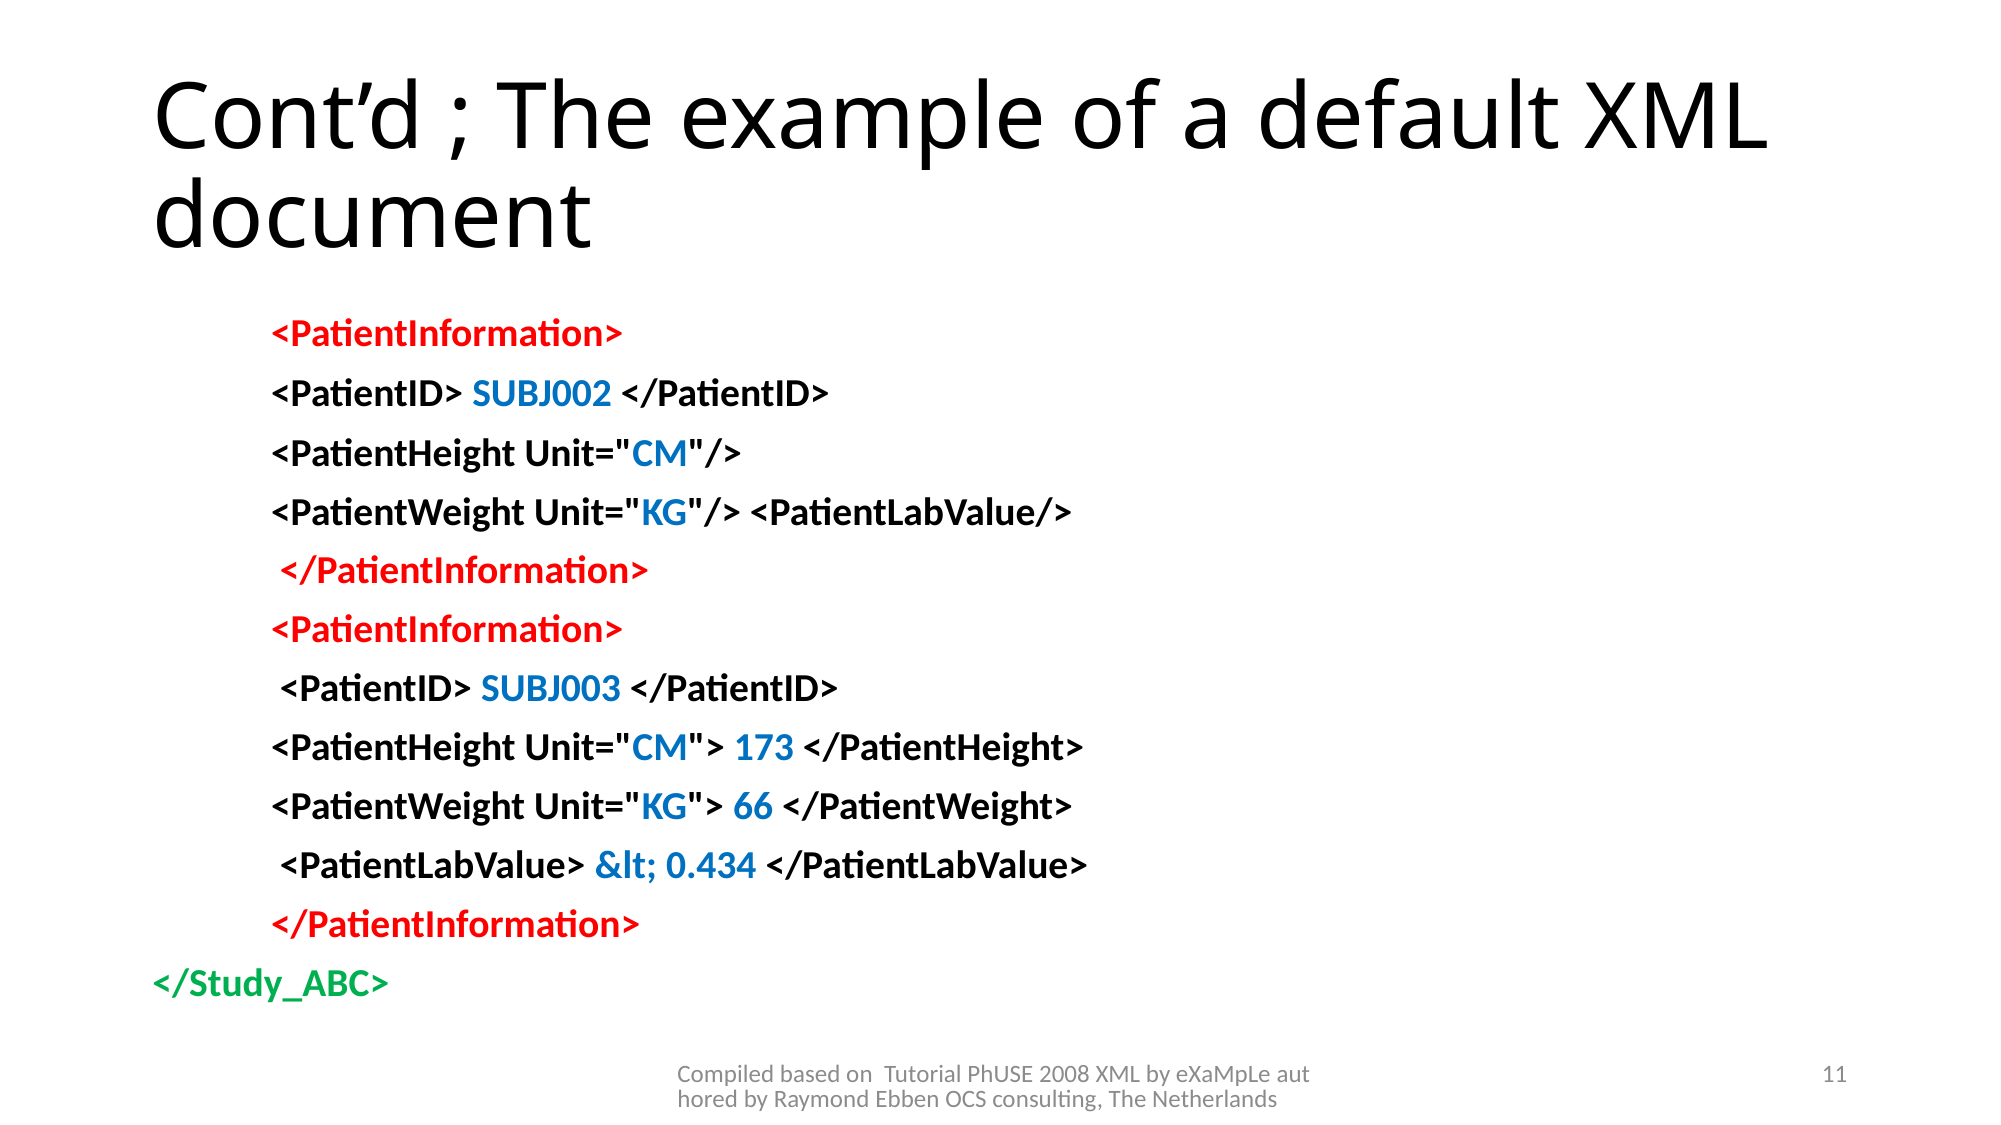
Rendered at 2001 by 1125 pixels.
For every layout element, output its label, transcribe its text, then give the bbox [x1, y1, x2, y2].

slide_number 11 [1412, 1042, 1863, 1103]
footer Compiled based on Tutorial PhUSE 2008 XML by eXaMpLe authored by Raymond Ebben OCS consulting, The Netherlands [662, 1042, 1338, 1103]
list <PatientInformation> <PatientID> SUBJ002 </PatientID> <PatientHeight Unit="CM"/> <PatientWeight Unit="KG"/> <PatientLabValue/> </PatientInformation> <PatientInformation> <PatientID> SUBJ003 </PatientID> <PatientHeight Unit="CM"> 173 </PatientHeight> <PatientWeight Unit="KG"> 66 </PatientWeight> <PatientLabValue> &lt; 0.434 </PatientLabValue> </PatientInformation> </Study_ABC> [137, 299, 1863, 1014]
title Cont’d ; The example of a default XML document [137, 59, 1863, 278]
